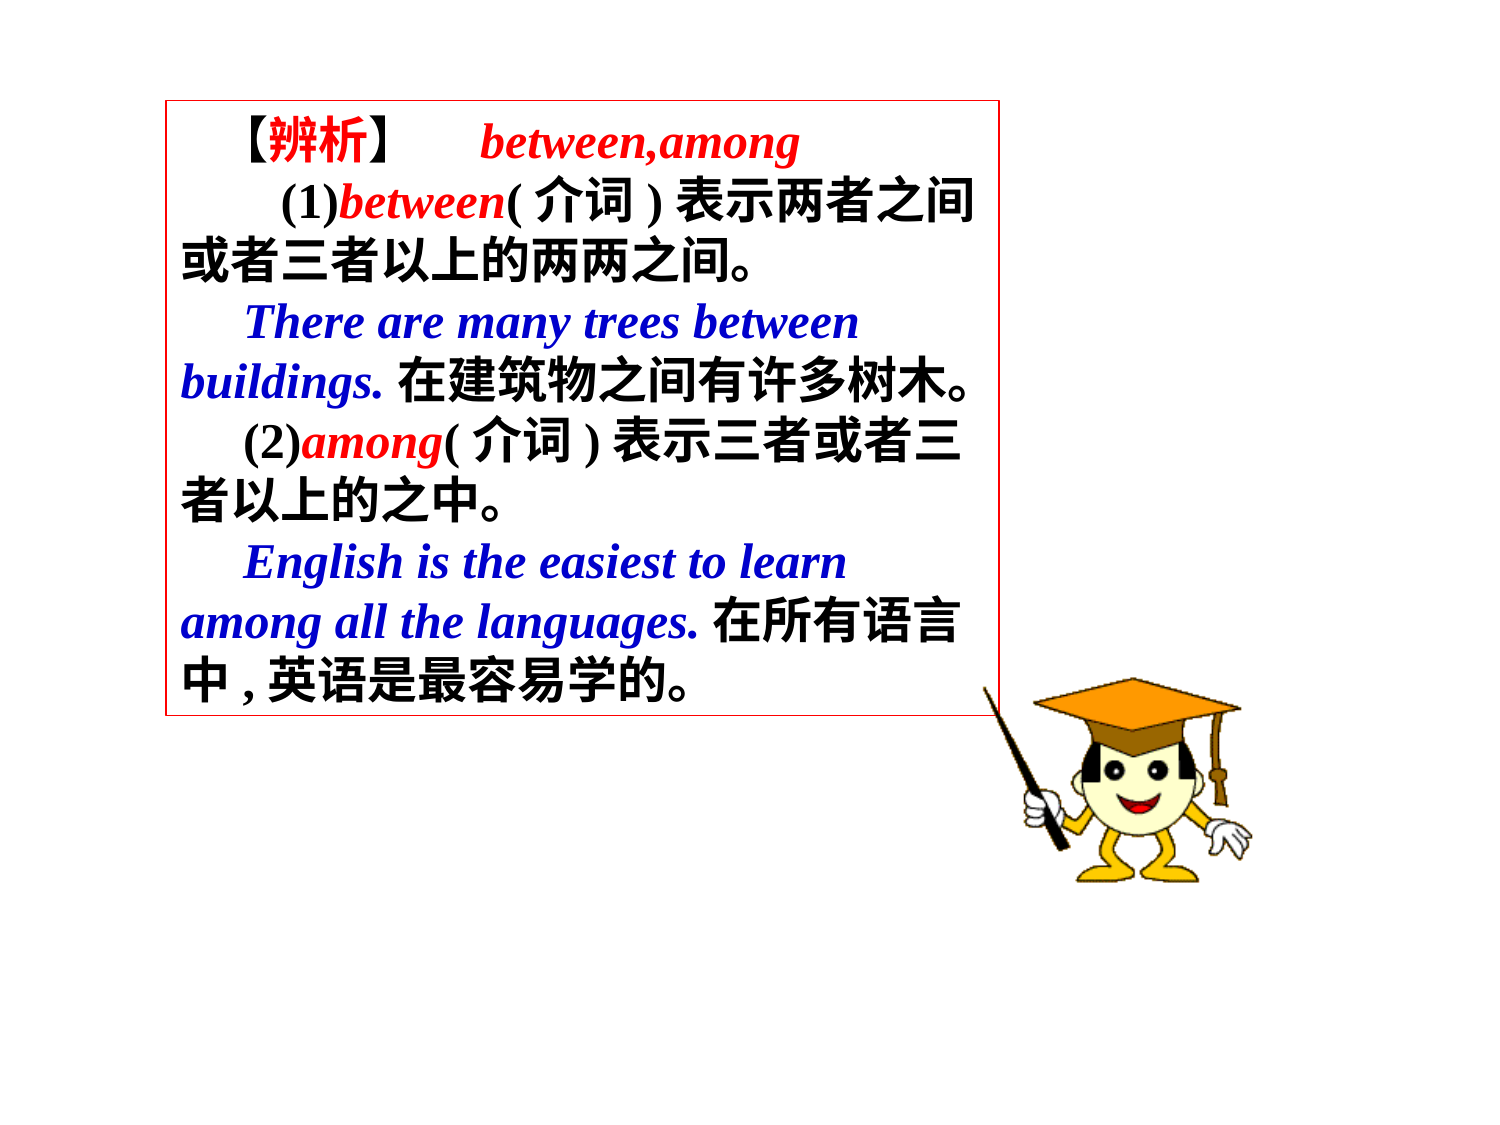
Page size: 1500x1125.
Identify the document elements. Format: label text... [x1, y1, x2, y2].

picture [963, 662, 1277, 898]
text_box 【辨析】 between,among (1)between(介词)表示两者之间或者三者以上的两两之间。 There are many trees between buildings.在建筑物之间有许多树木。 (2)among(介词)表示三者或者三者以上的之中。 English is the easiest to learn among all the languages.在所有语言中,英语是最容易学的。 [165, 100, 1000, 716]
